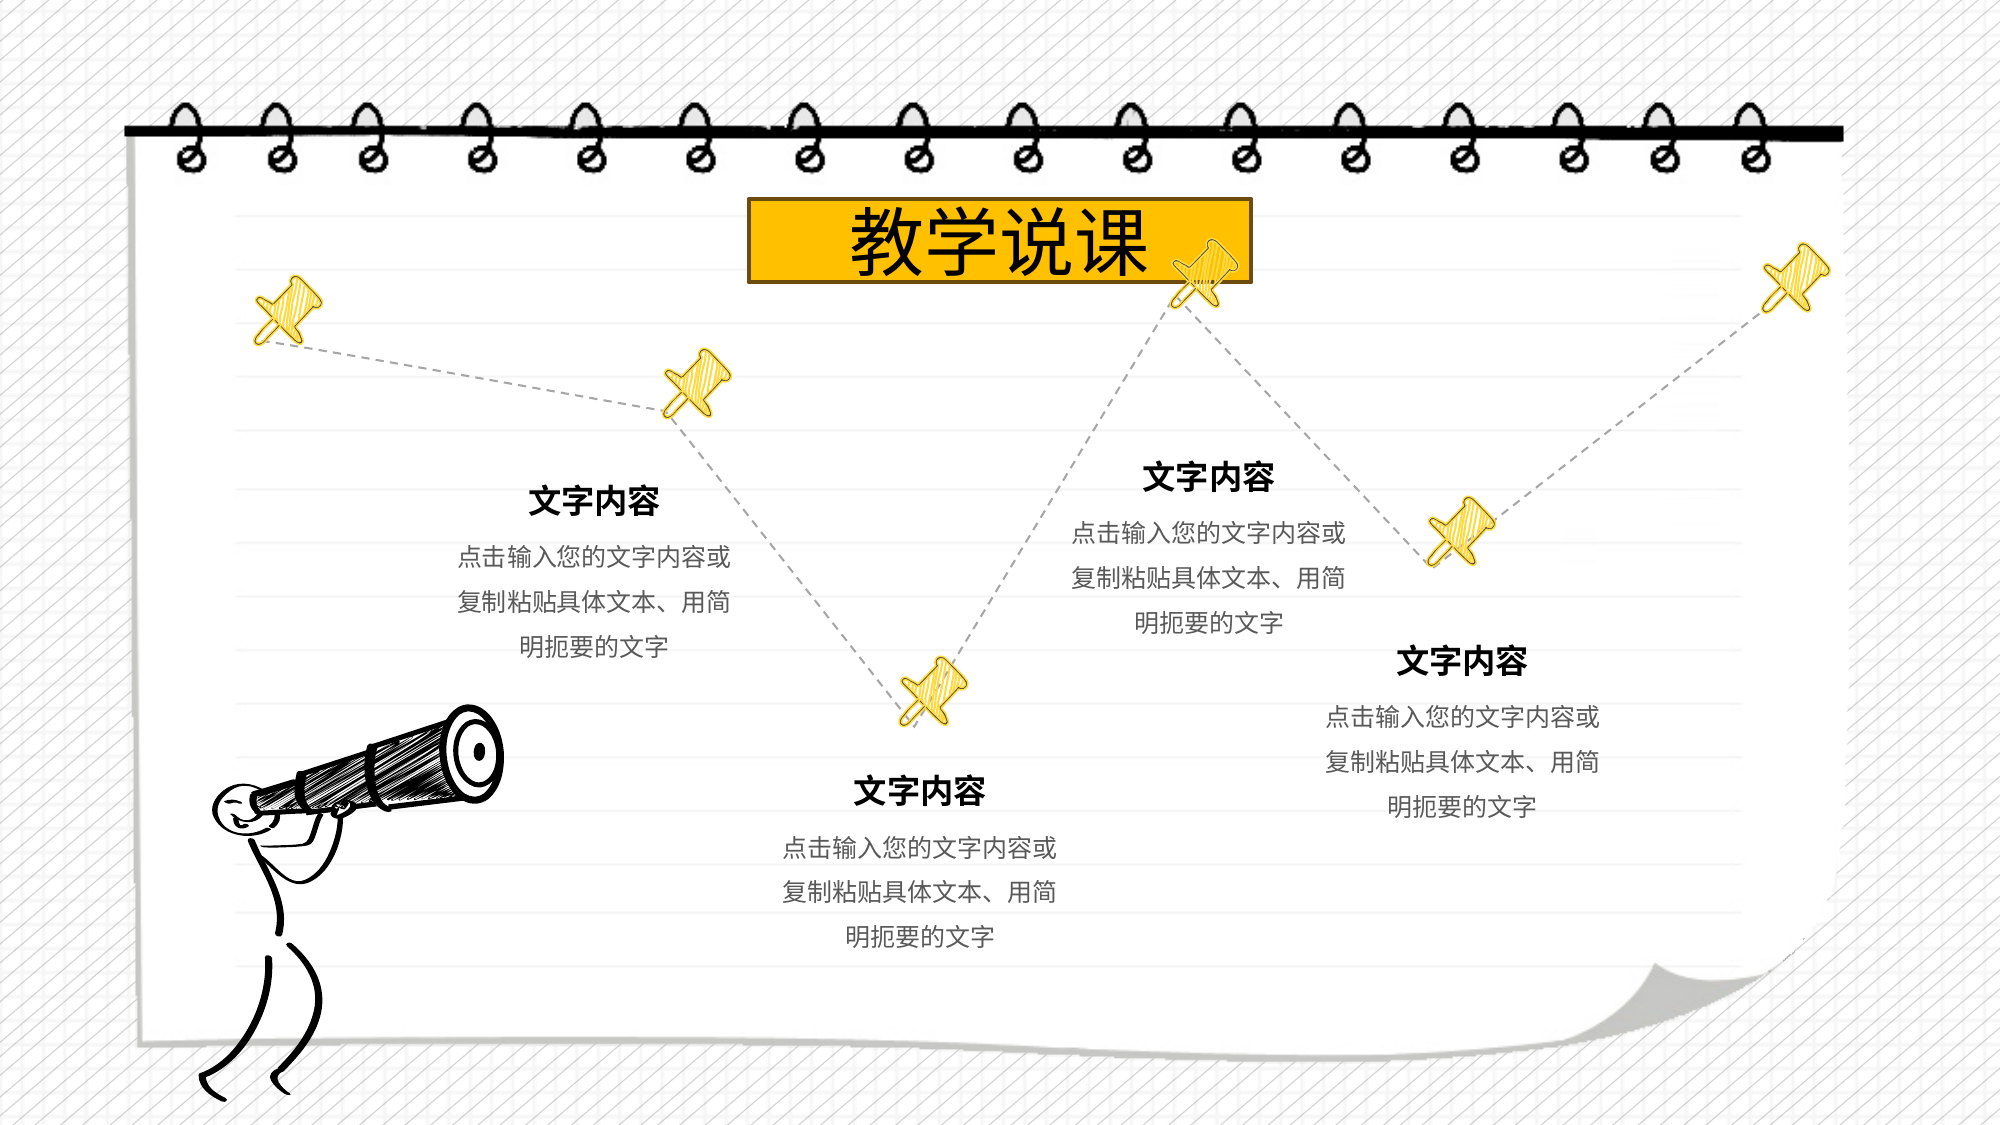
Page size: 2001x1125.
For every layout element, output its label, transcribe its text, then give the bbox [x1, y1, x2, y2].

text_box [190, 704, 504, 1104]
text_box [662, 348, 732, 419]
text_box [1761, 242, 1831, 314]
text_box 文字内容 [1023, 448, 1395, 504]
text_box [1170, 238, 1240, 309]
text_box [253, 275, 323, 346]
text_box 点击输入您的文字内容或复制粘贴具体文本、用简明扼要的文字 [1301, 688, 1624, 829]
text_box 文字内容 [408, 472, 781, 528]
text_box 点击输入您的文字内容或复制粘贴具体文本、用简明扼要的文字 [759, 818, 1082, 960]
text_box 文字内容 [1276, 632, 1649, 688]
text_box 点击输入您的文字内容或复制粘贴具体文本、用简明扼要的文字 [1048, 504, 1371, 645]
text_box 点击输入您的文字内容或复制粘贴具体文本、用简明扼要的文字 [433, 528, 756, 669]
text_box [289, 303, 1761, 709]
text_box 文字内容 [734, 763, 1107, 818]
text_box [1426, 496, 1496, 567]
picture [0, 0, 2000, 1125]
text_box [899, 656, 968, 727]
text_box 教学说课 [748, 199, 1252, 283]
